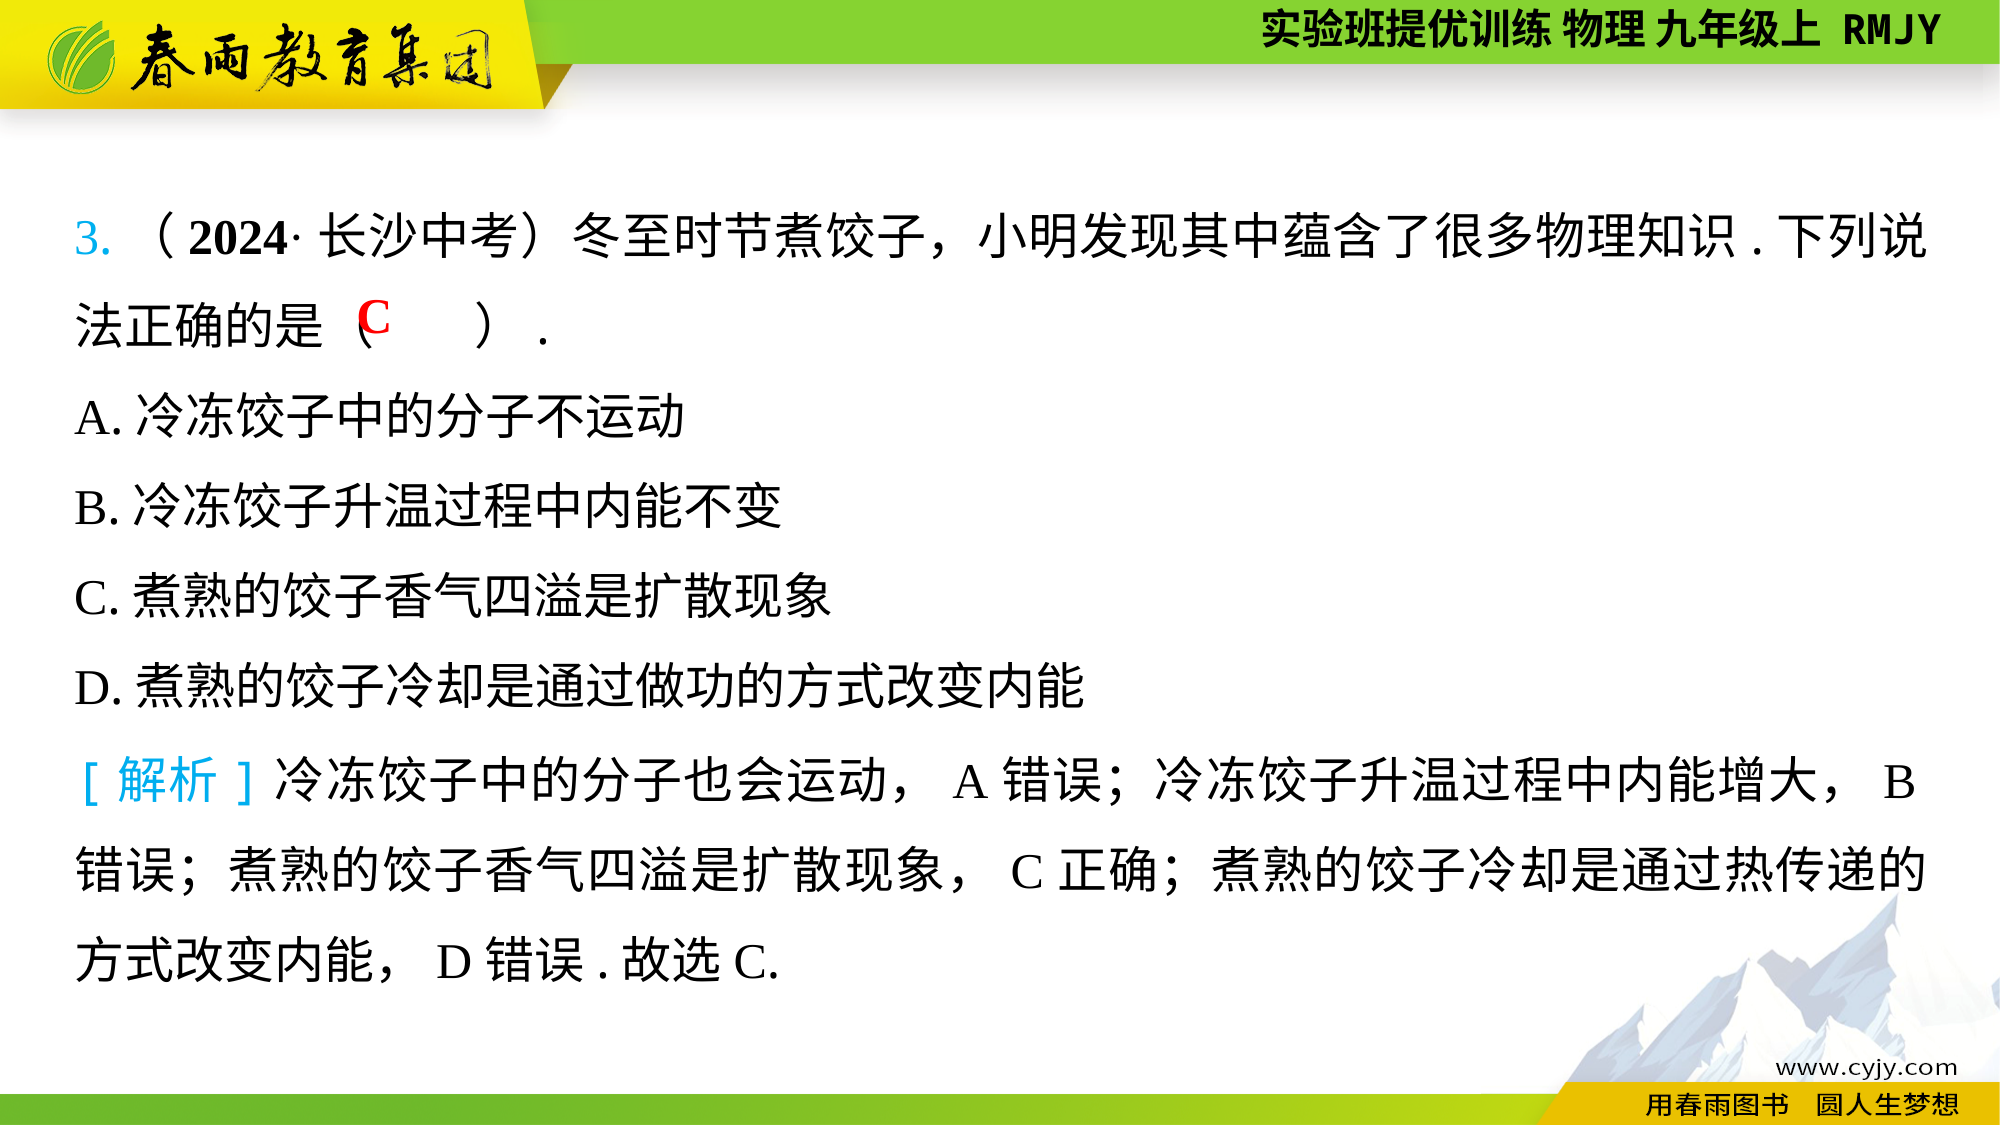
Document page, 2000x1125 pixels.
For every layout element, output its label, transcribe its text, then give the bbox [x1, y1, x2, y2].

list 3.（2024·长沙中考）冬至时节煮饺子，小明发现其中蕴含了很多物理知识.下列说法正确的是（ ）. A.冷冻饺子中的分子不运动 B.冷冻饺子升温过程中内能不变 C.煮熟的饺子香气四溢是扩散现象 D.煮熟的饺子冷却是通过做功的方式改变内能 [59, 166, 1944, 711]
text_box C [341, 276, 408, 351]
text_box [解析]冷冻饺子中的分子也会运动，A错误；冷冻饺子升温过程中内能增大，B错误；煮熟的饺子香气四溢是扩散现象，C正确；煮熟的饺子冷却是通过热传递的方式改变内能，D错误.故选C. [59, 711, 1944, 997]
picture [0, 0, 2000, 1125]
